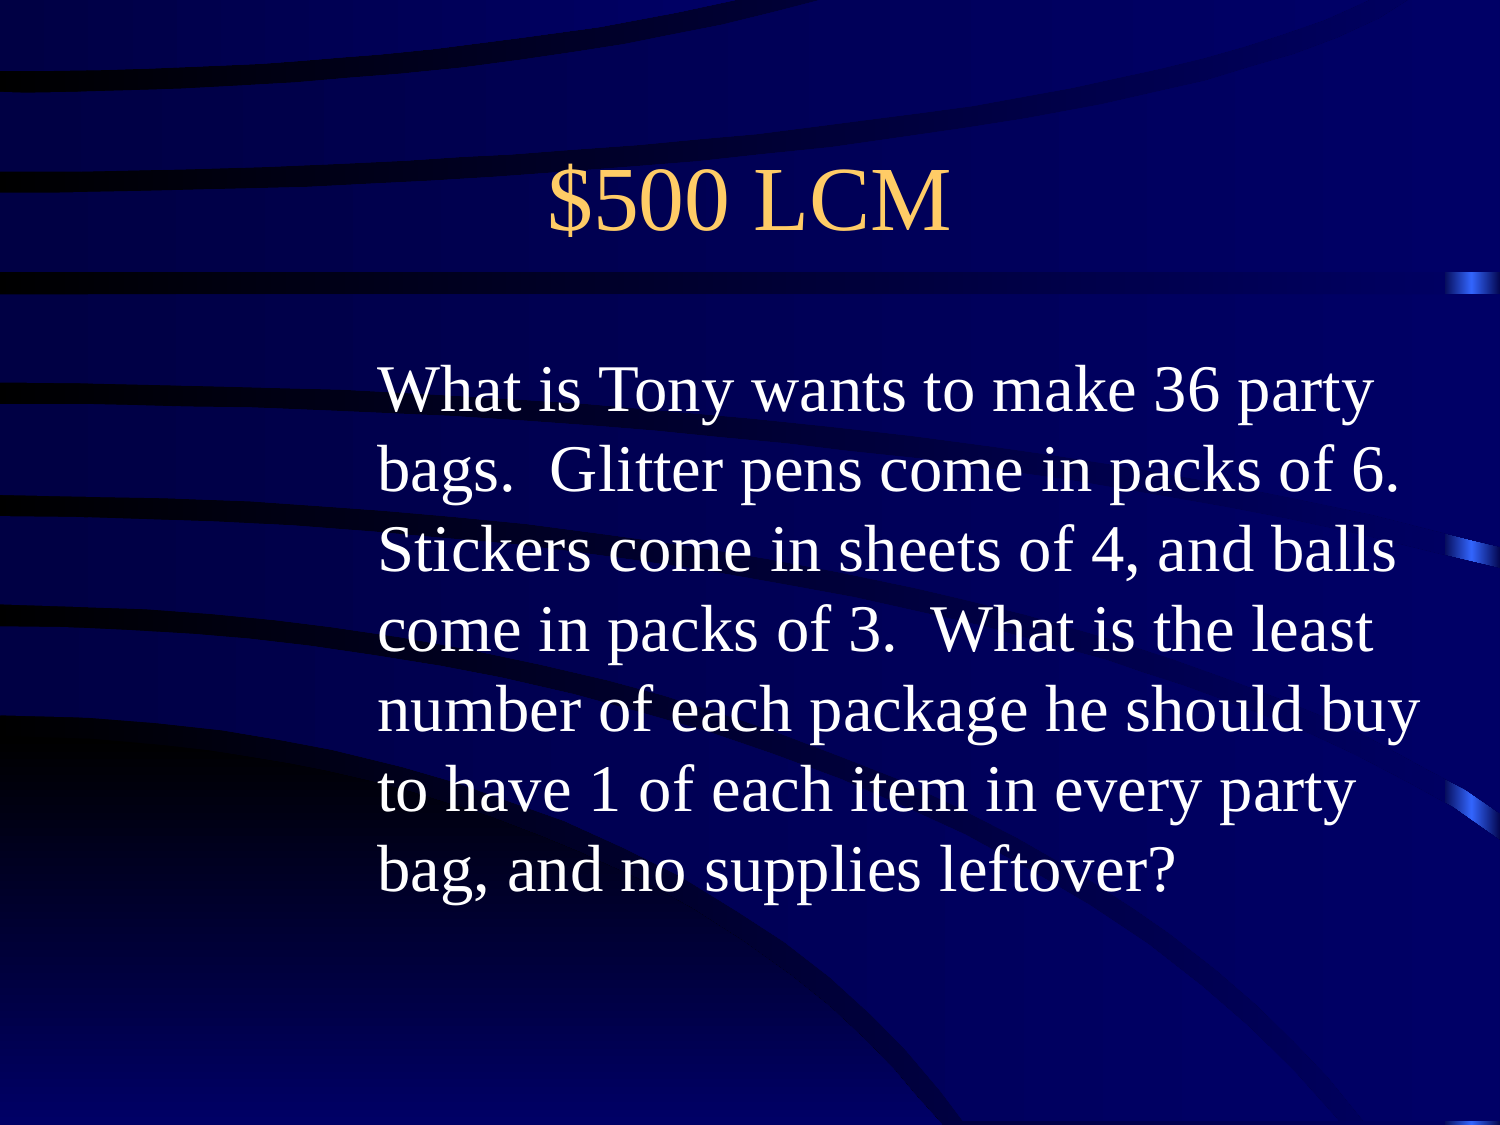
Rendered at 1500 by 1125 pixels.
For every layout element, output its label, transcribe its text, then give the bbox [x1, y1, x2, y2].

text_box What is Tony wants to make 36 party bags. Glitter pens come in packs of 6. Stickers come in sheets of 4, and balls come in packs of 3. What is the least number of each package he should buy to have 1 of each item in every party bag, and no supplies leftover? [362, 337, 1463, 912]
title $500 LCM [112, 99, 1388, 288]
